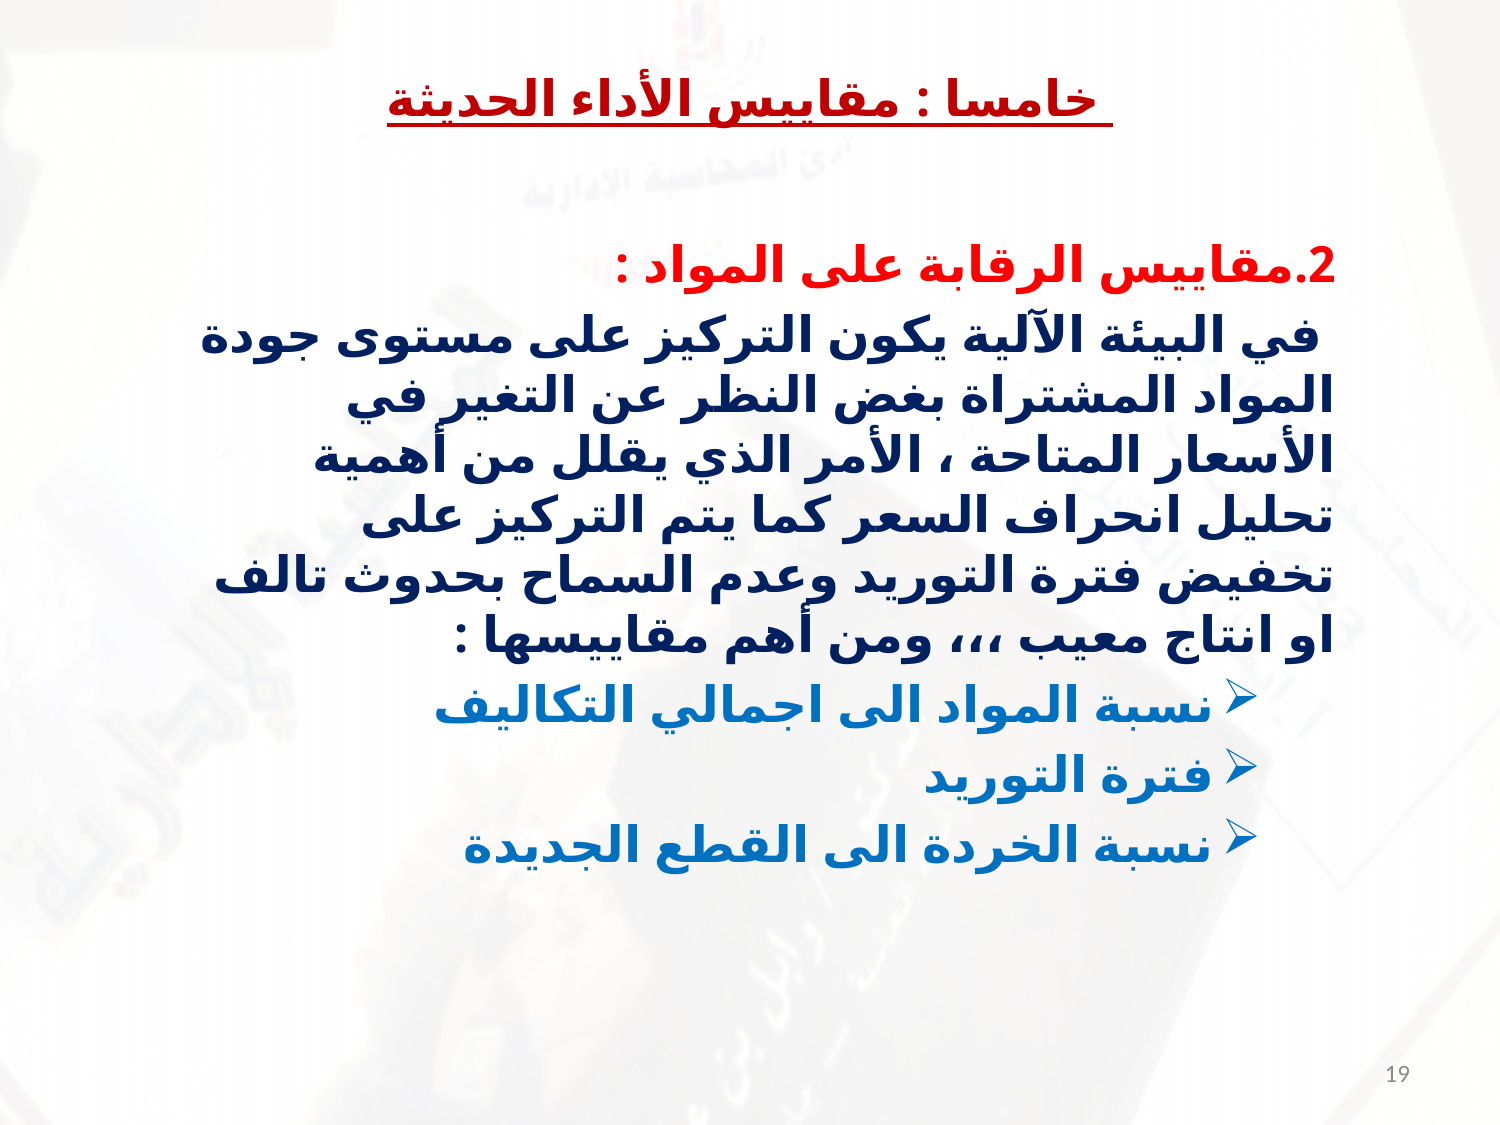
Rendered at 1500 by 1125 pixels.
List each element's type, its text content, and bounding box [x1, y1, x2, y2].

slide_number 19 [1074, 1042, 1425, 1103]
list 2.مقاييس الرقابة على المواد : في البيئة الآلية يكون التركيز على مستوى جودة المواد المشتراة بغض النظر عن التغير في الأسعار المتاحة ، الأمر الذي يقلل من أهمية تحليل انحراف السعر كما يتم التركيز على تخفيض فترة التوريد وعدم السماح بحدوث تالف او انتاج معيب ،،، ومن أهم مقاييسها : نسبة المواد الى اجمالي التكاليف فترة التوريد نسبة الخردة الى القطع الجديدة [162, 224, 1425, 1075]
title خامسا : مقاييس الأداء الحديثة [75, 24, 1425, 168]
